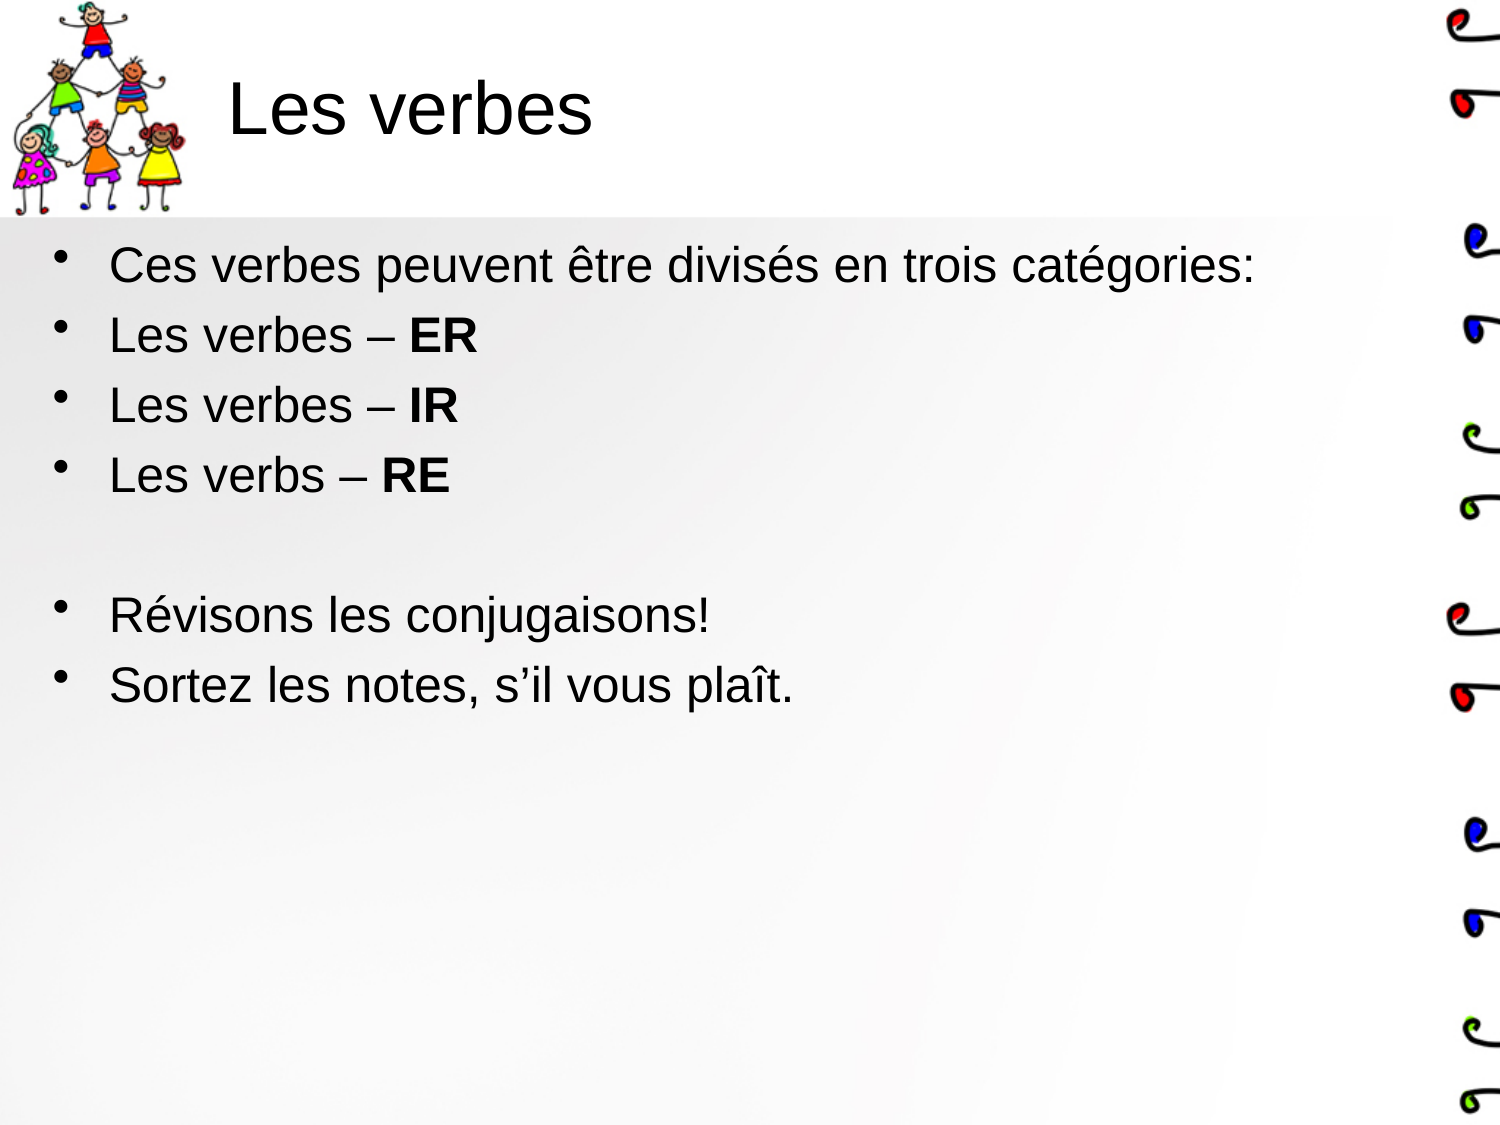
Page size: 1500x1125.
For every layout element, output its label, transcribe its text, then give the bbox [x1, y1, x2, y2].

picture [0, 0, 1500, 1125]
list Ces verbes peuvent être divisés en trois catégories: Les verbes – ER Les verbes – IR Les verbs – RE Révisons les conjugaisons! Sortez les notes, s’il vous plaît. [37, 224, 1463, 1018]
title Les verbes [212, 16, 1463, 192]
